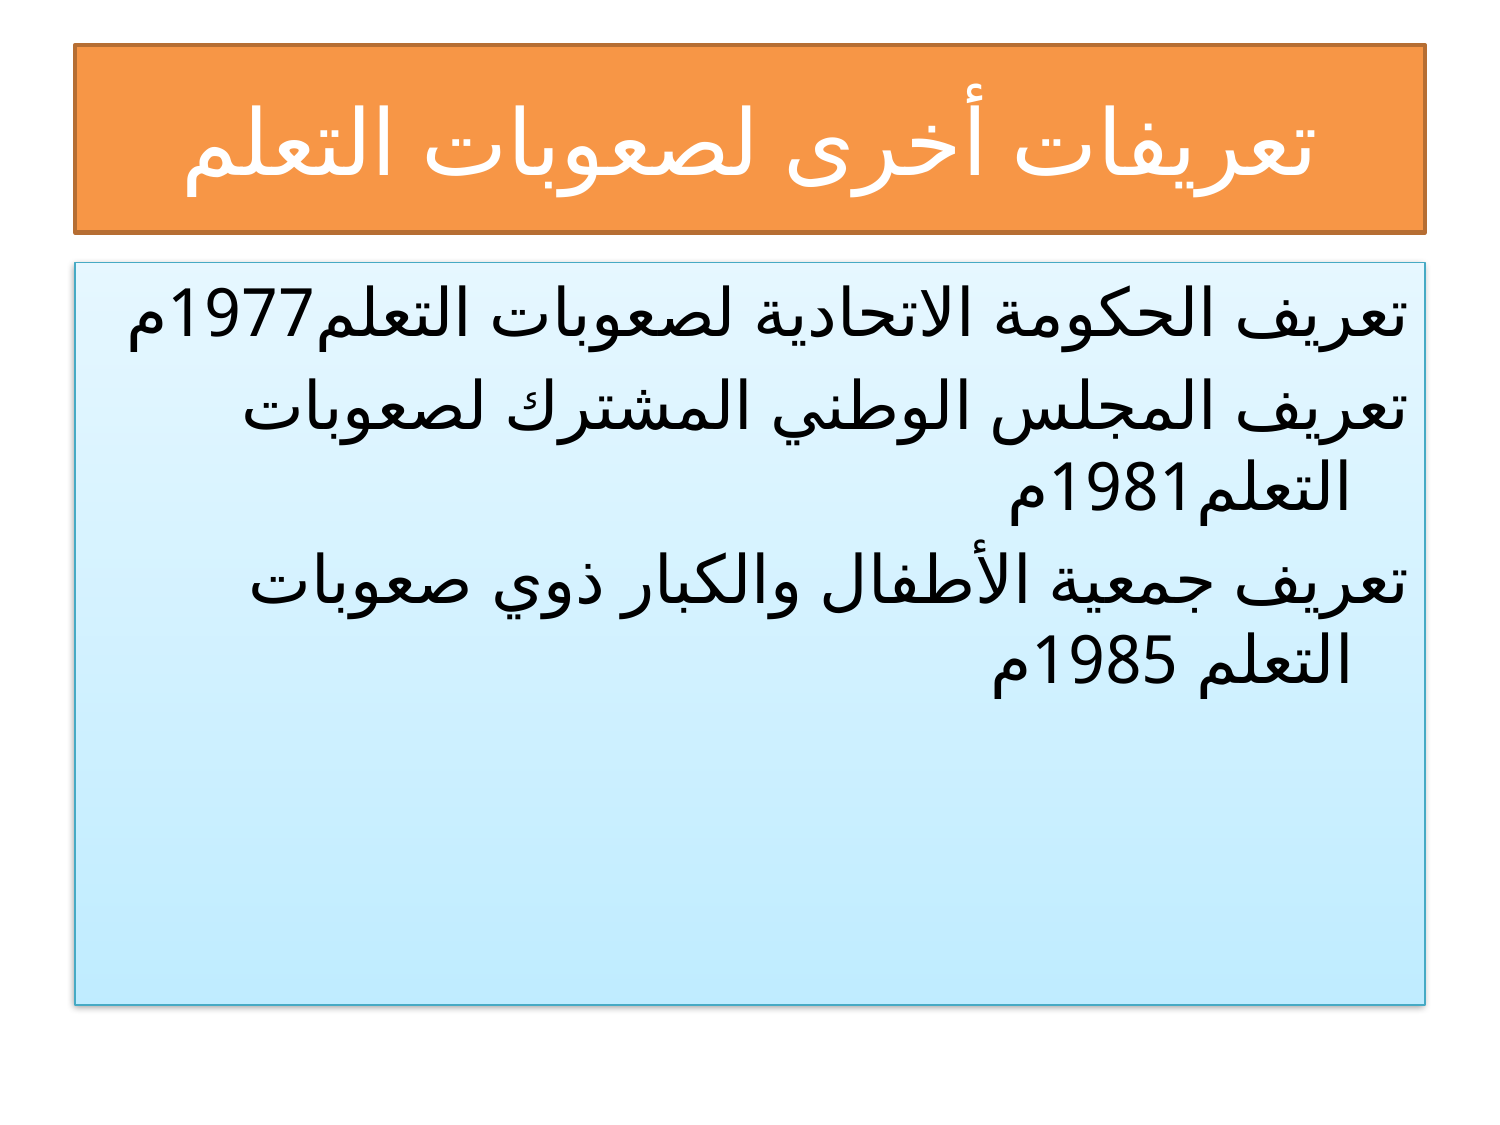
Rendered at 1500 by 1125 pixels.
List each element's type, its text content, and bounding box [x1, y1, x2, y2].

title تعريفات أخرى لصعوبات التعلم [73, 43, 1427, 235]
list تعريف الحكومة الاتحادية لصعوبات التعلم1977م تعريف المجلس الوطني المشترك لصعوبات التعلم1981م تعريف جمعية الأطفال والكبار ذوي صعوبات التعلم 1985م [74, 262, 1426, 1006]
